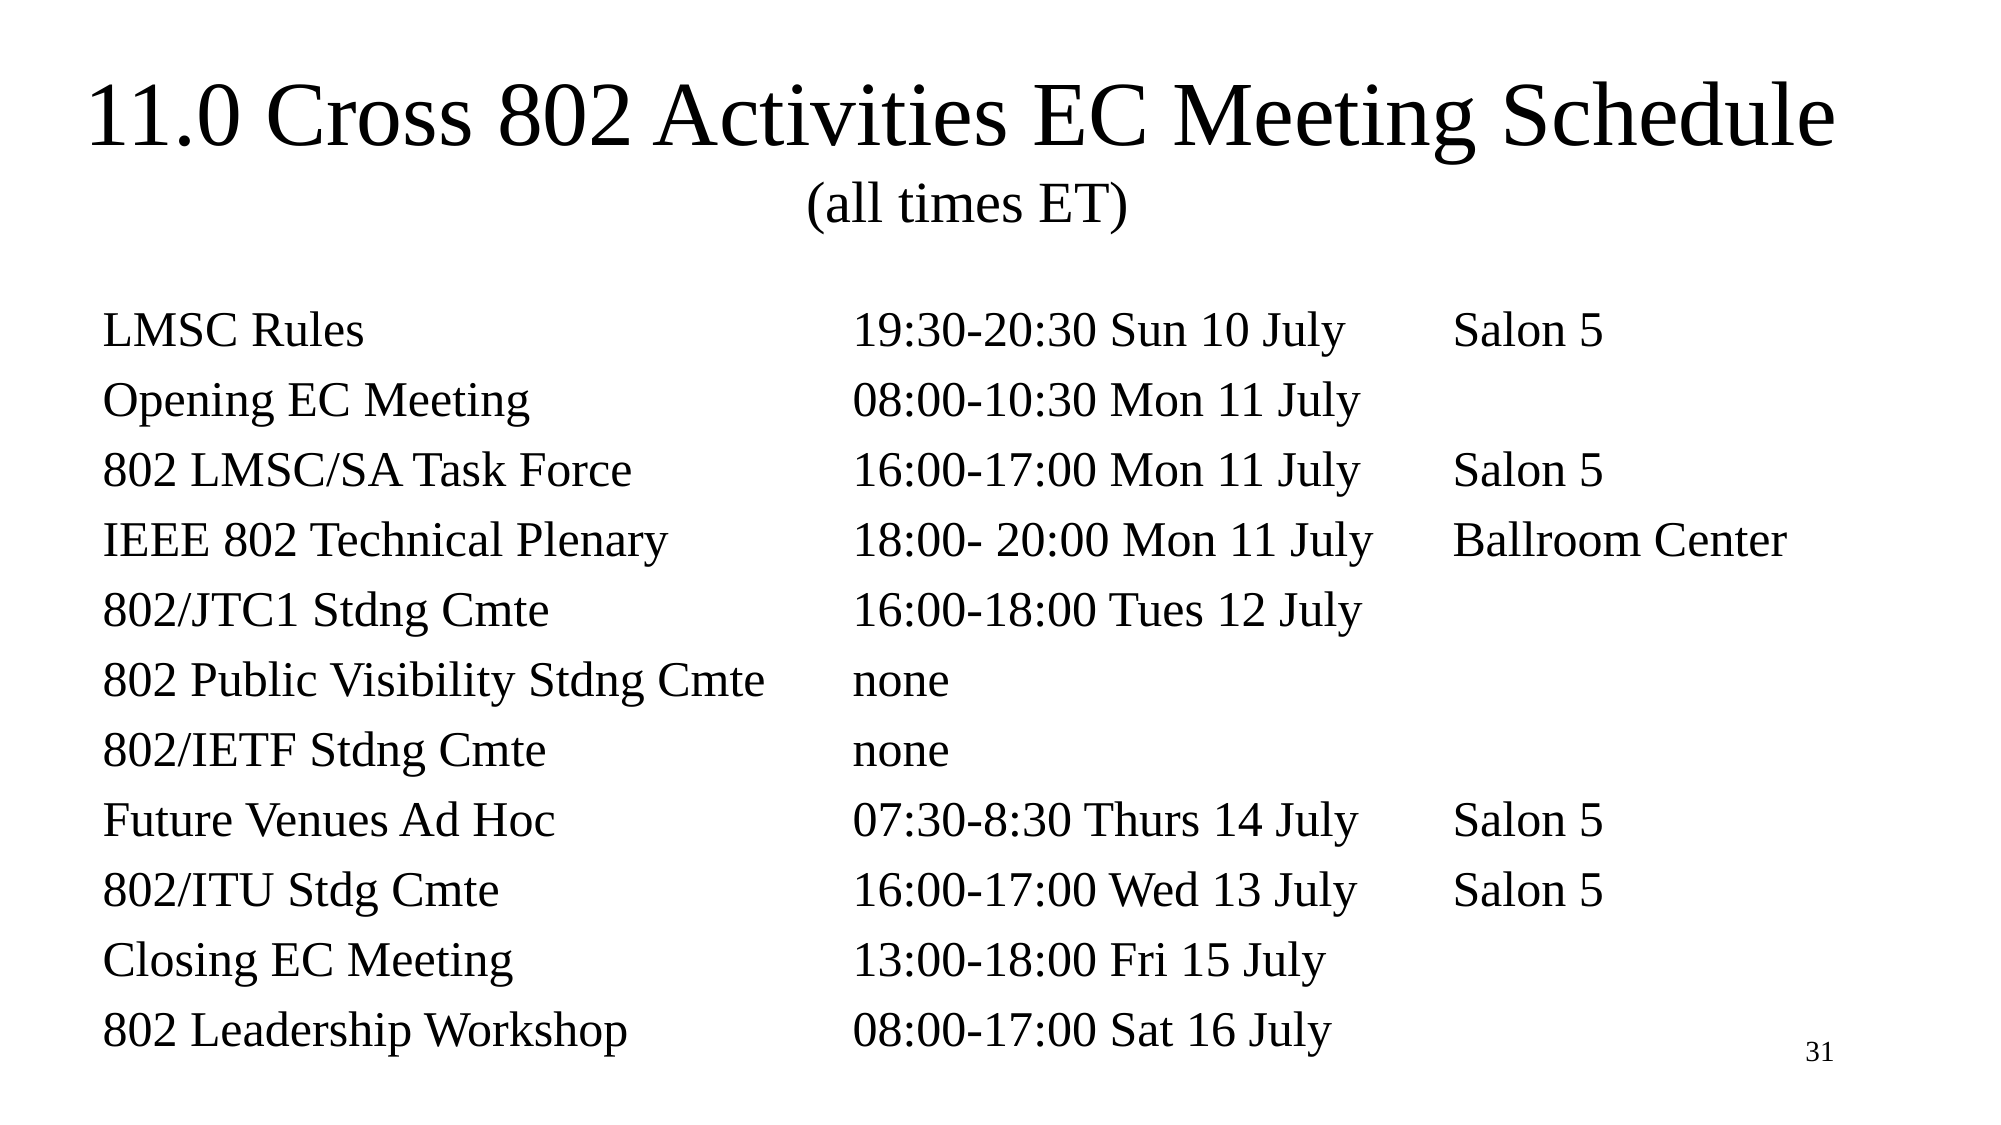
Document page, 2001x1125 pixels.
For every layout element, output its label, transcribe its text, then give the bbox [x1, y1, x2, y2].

slide_number 31 [1433, 1024, 1851, 1101]
list LMSC Rules 19:30-20:30 Sun 10 July Salon 5 Opening EC Meeting 08:00-10:30 Mon 11 July 802 LMSC/SA Task Force 16:00-17:00 Mon 11 July Salon 5 IEEE 802 Technical Plenary 18:00- 20:00 Mon 11 July Ballroom Center 802/JTC1 Stdng Cmte 16:00-18:00 Tues 12 July 802 Public Visibility Stdng Cmte none 802/IETF Stdng Cmte none Future Venues Ad Hoc 07:30-8:30 Thurs 14 July Salon 5 802/ITU Stdg Cmte 16:00-17:00 Wed 13 July Salon 5 Closing EC Meeting 13:00-18:00 Fri 15 July 802 Leadership Workshop 08:00-17:00 Sat 16 July [87, 288, 1951, 965]
title 11.0 Cross 802 Activities EC Meeting Schedule (all times ET) [49, 49, 1876, 238]
